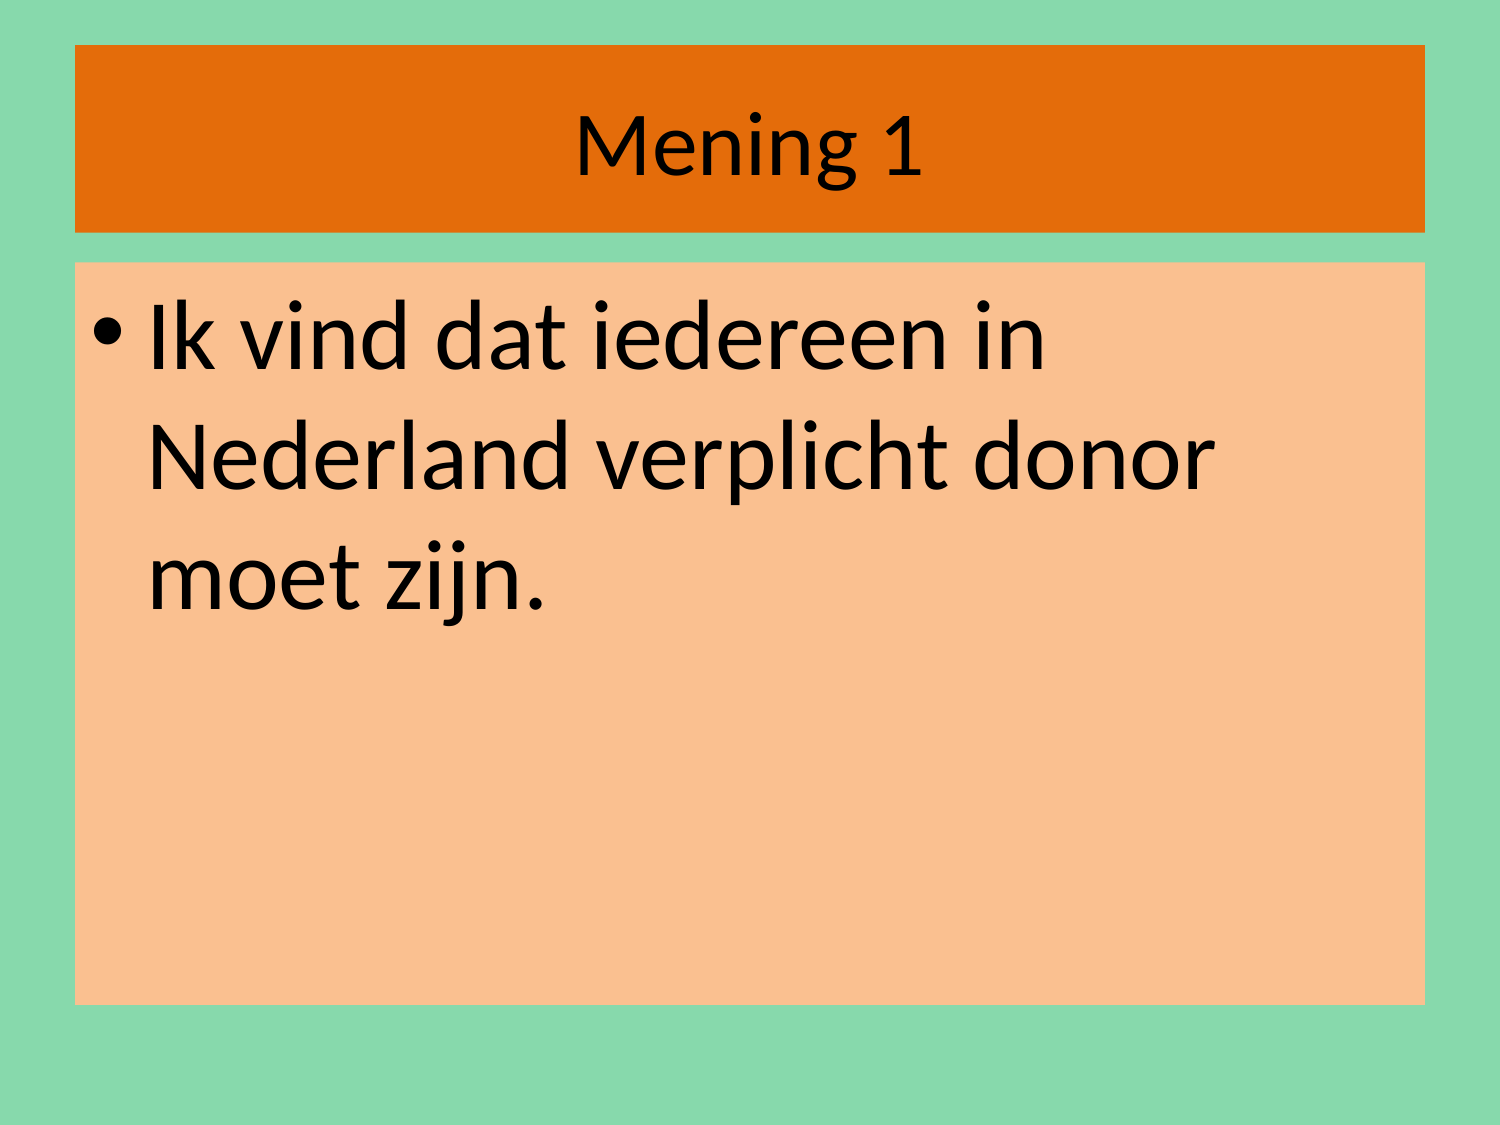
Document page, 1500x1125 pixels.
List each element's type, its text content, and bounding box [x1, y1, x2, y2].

list Ik vind dat iedereen in Nederland verplicht donor moet zijn. [75, 262, 1425, 1005]
title Mening 1 [75, 45, 1425, 233]
